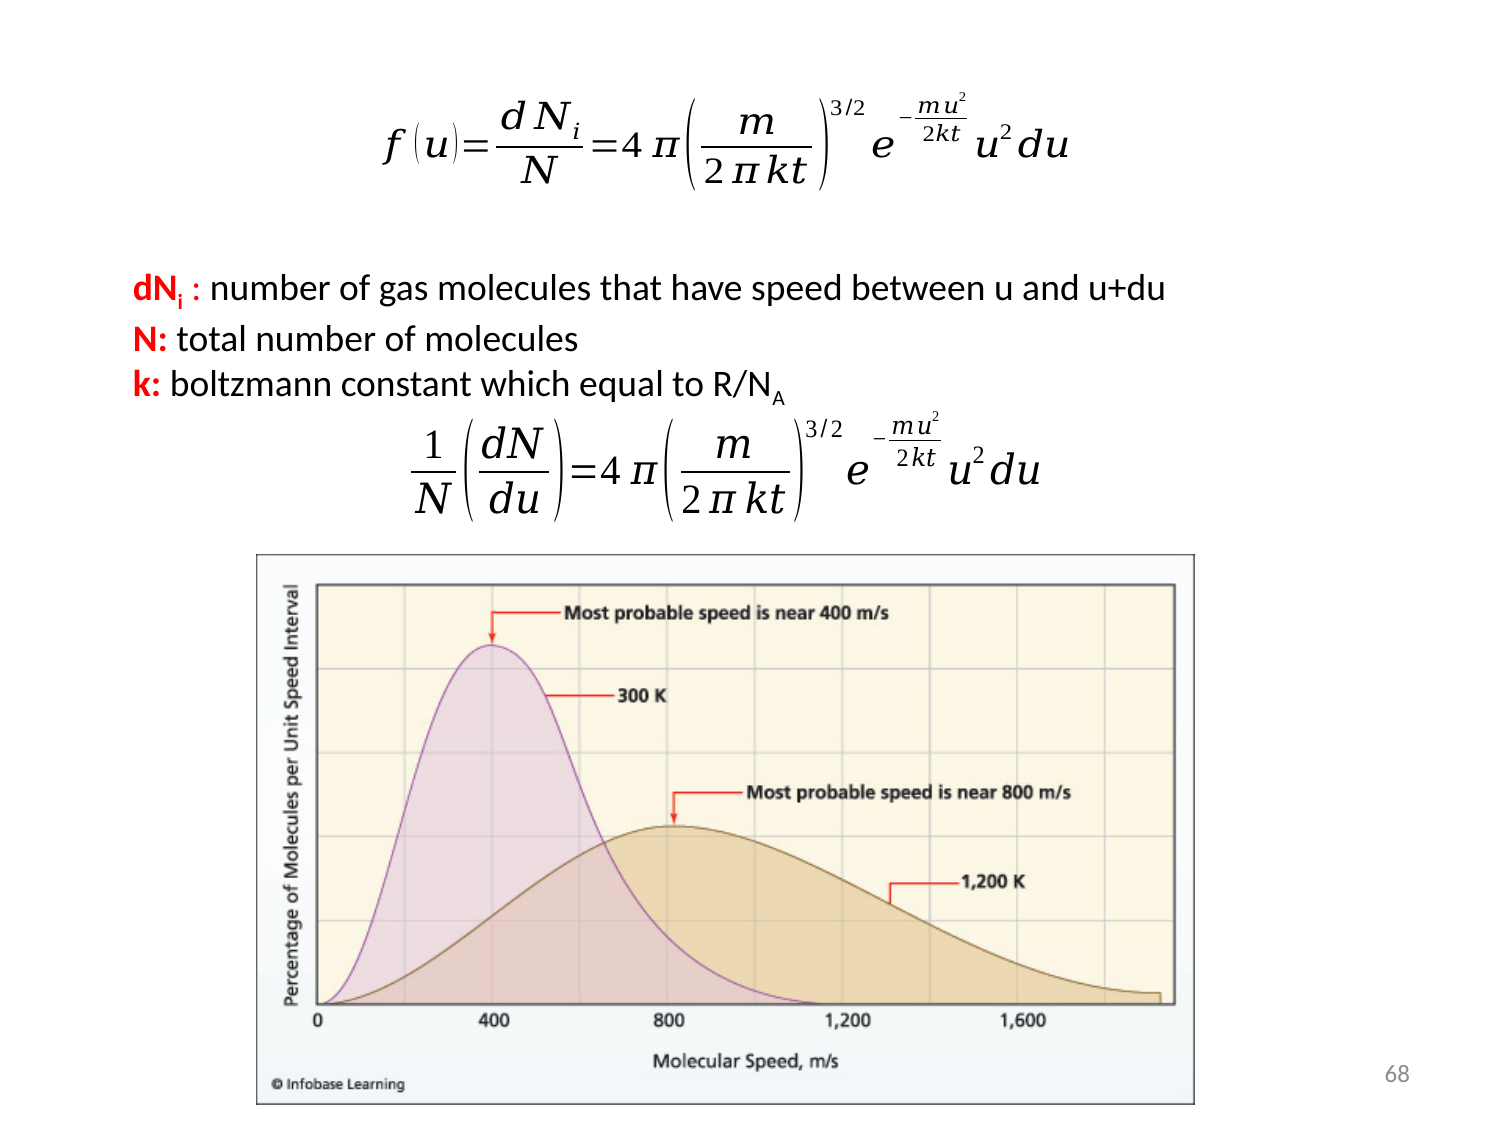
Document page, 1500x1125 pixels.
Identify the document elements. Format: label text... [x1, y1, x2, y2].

slide_number 68 [1199, 1042, 1425, 1103]
picture [256, 553, 1195, 1105]
text_box dNi : number of gas molecules that have speed between u and u+du N: total number of molecules k: boltzmann constant which equal to R/NA [118, 255, 1183, 418]
